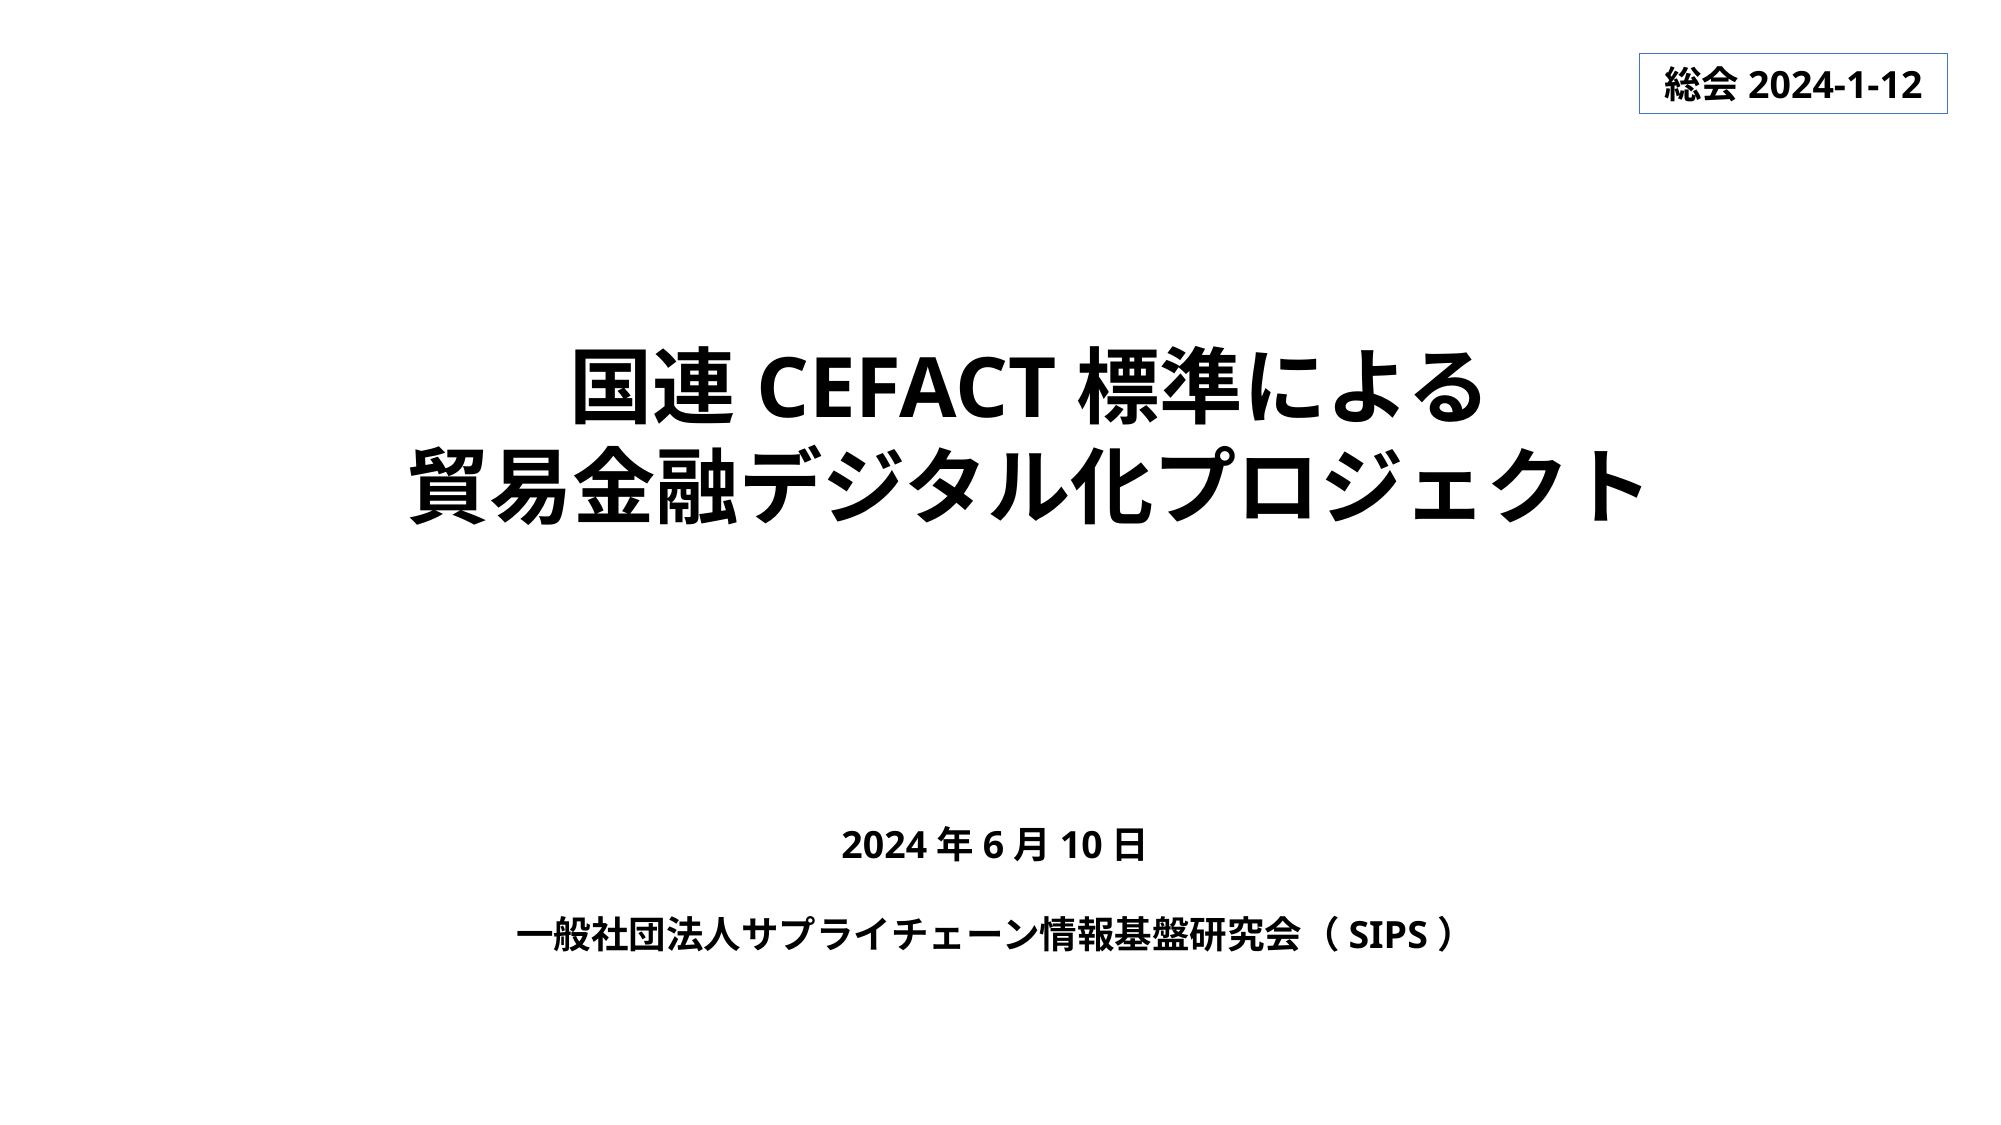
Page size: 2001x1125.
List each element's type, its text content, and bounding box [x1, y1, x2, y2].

text_box 国連CEFACT標準による 貿易金融デジタル化プロジェクト [378, 326, 1682, 542]
text_box 2024年6月10日 一般社団法人サプライチェーン情報基盤研究会（SIPS） [401, 813, 1589, 964]
text_box 総会2024-1-12 [1639, 53, 1948, 114]
